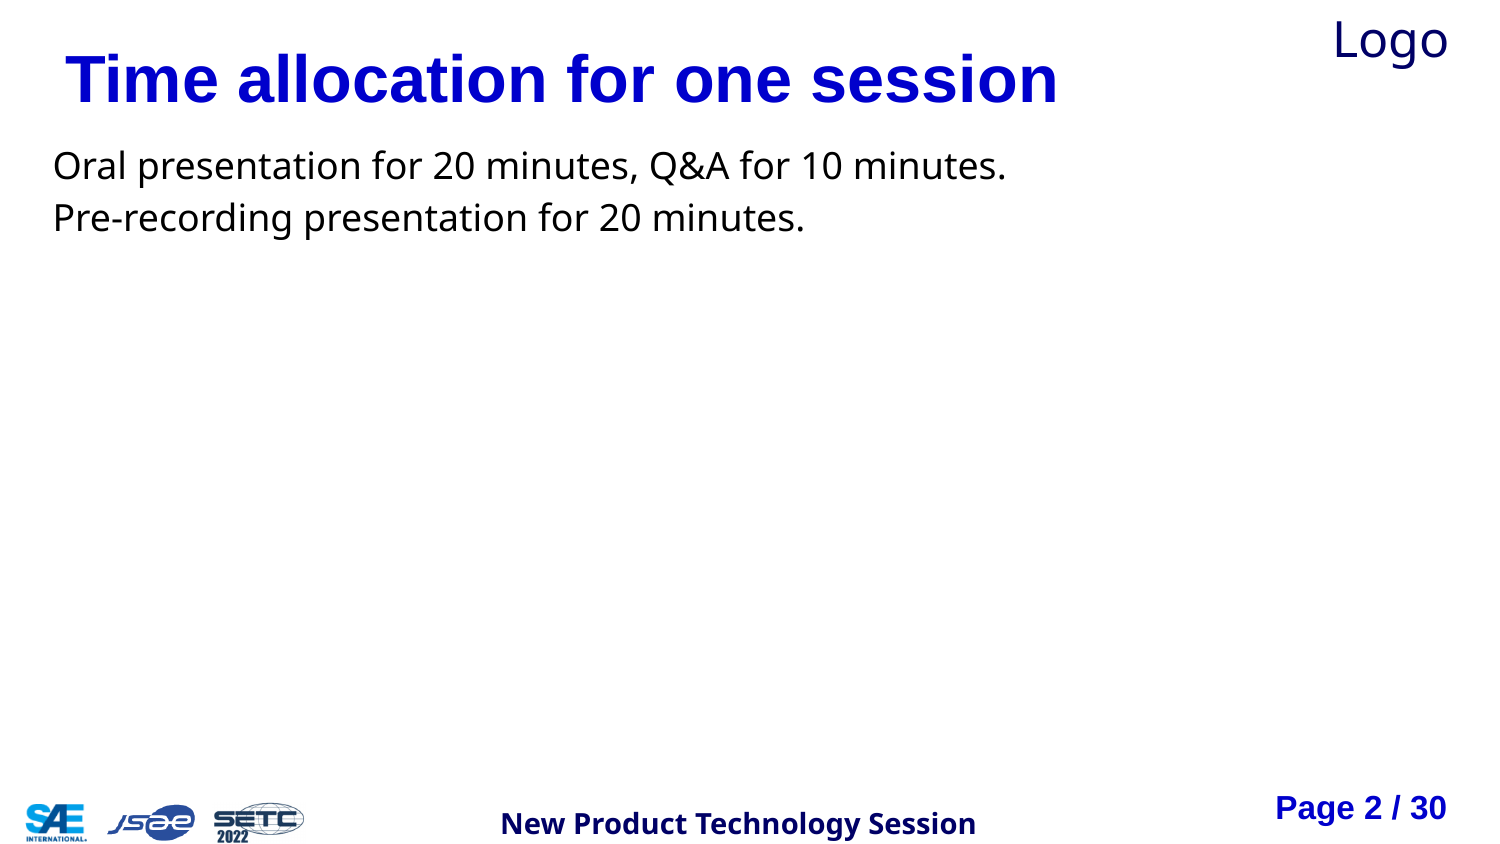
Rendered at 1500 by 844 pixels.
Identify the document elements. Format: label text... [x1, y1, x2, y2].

text_box Oral presentation for 20 minutes, Q&A for 10 minutes. Pre-recording presentation for 20 minutes. [37, 134, 1500, 269]
picture [212, 802, 306, 844]
footer Page 2 / 30 [1149, 778, 1463, 844]
picture [24, 802, 89, 844]
title Time allocation for one session [50, 28, 1150, 122]
picture [105, 802, 197, 844]
